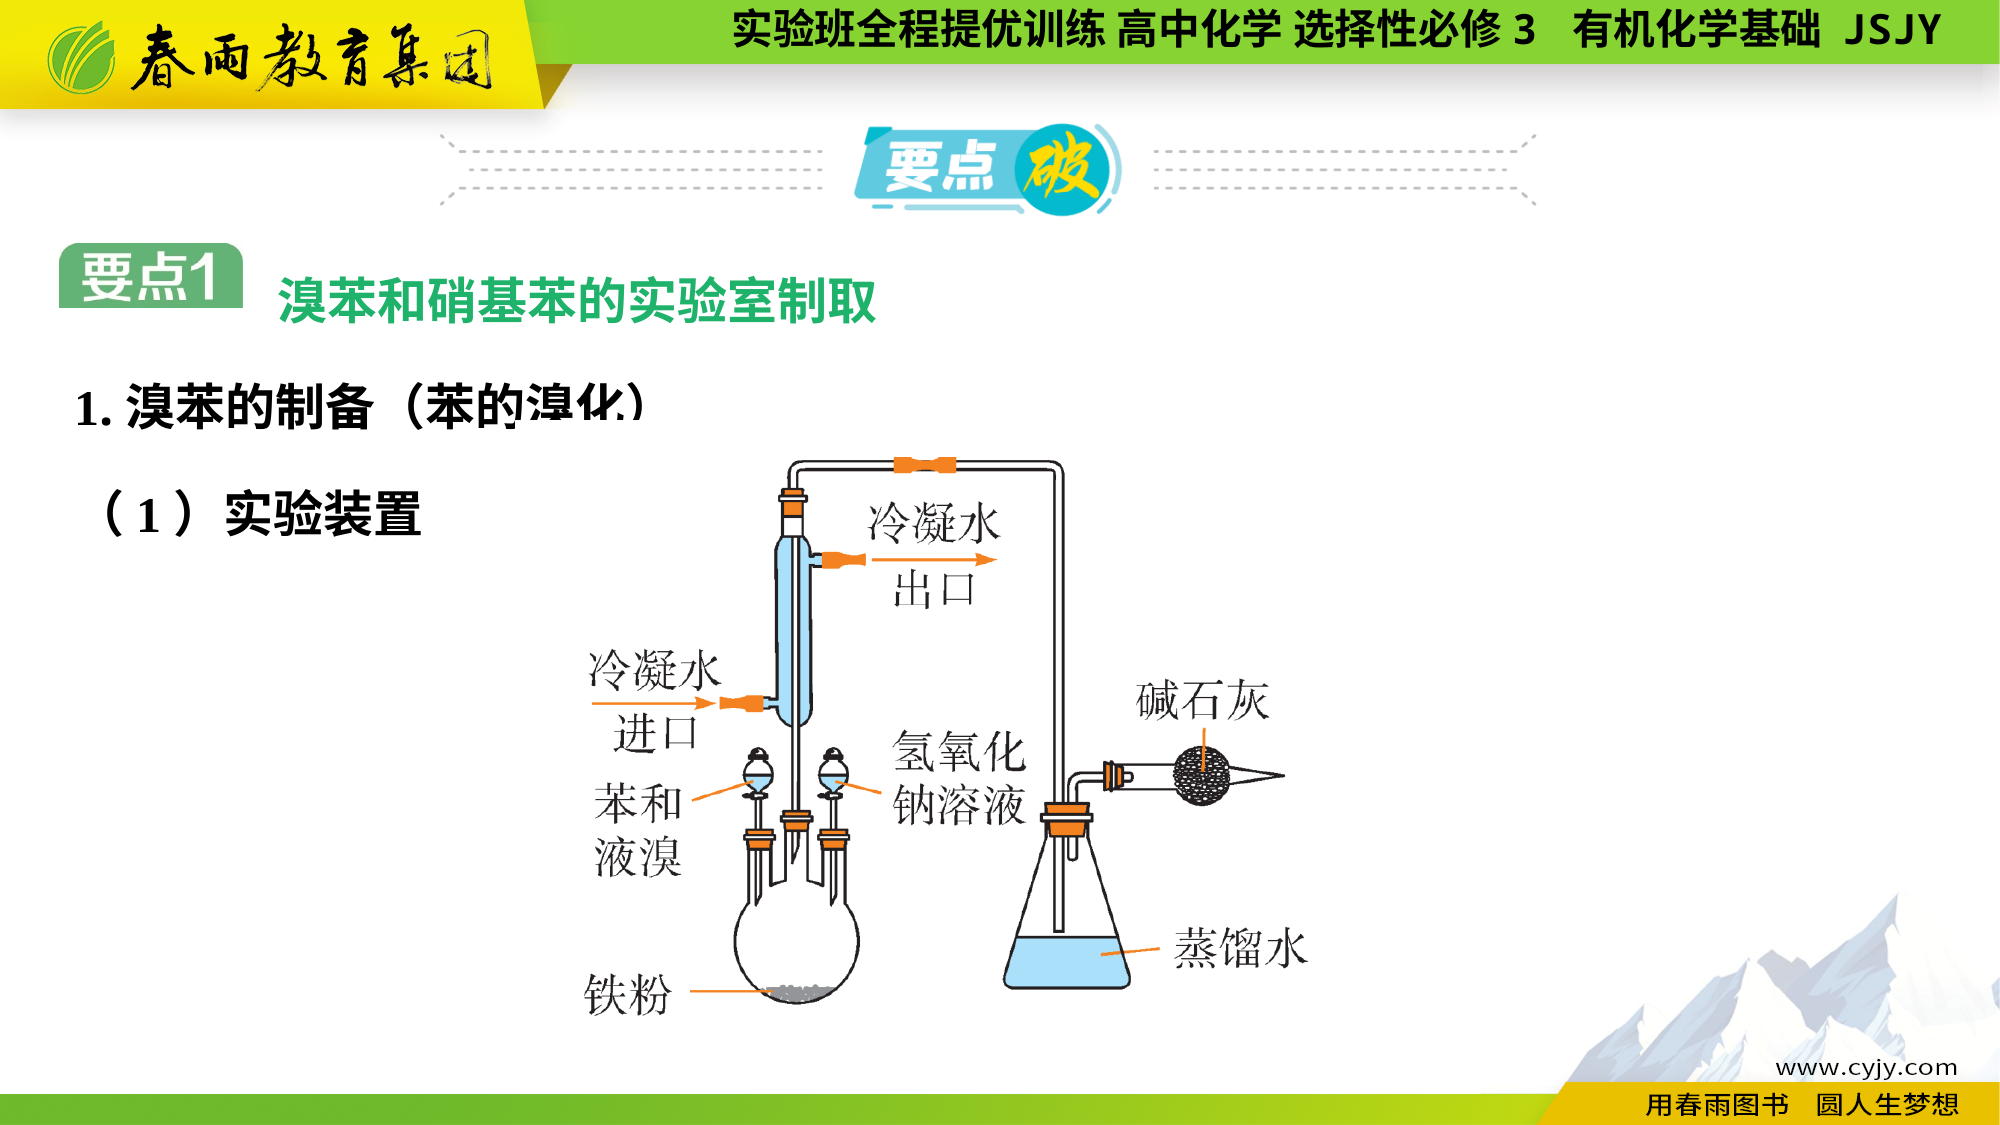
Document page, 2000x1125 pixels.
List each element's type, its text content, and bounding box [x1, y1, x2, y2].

picture [0, 0, 2000, 1125]
list 溴苯和硝基苯的实验室制取 1.溴苯的制备（苯的溴化） （1）实验装置 [59, 231, 1944, 542]
